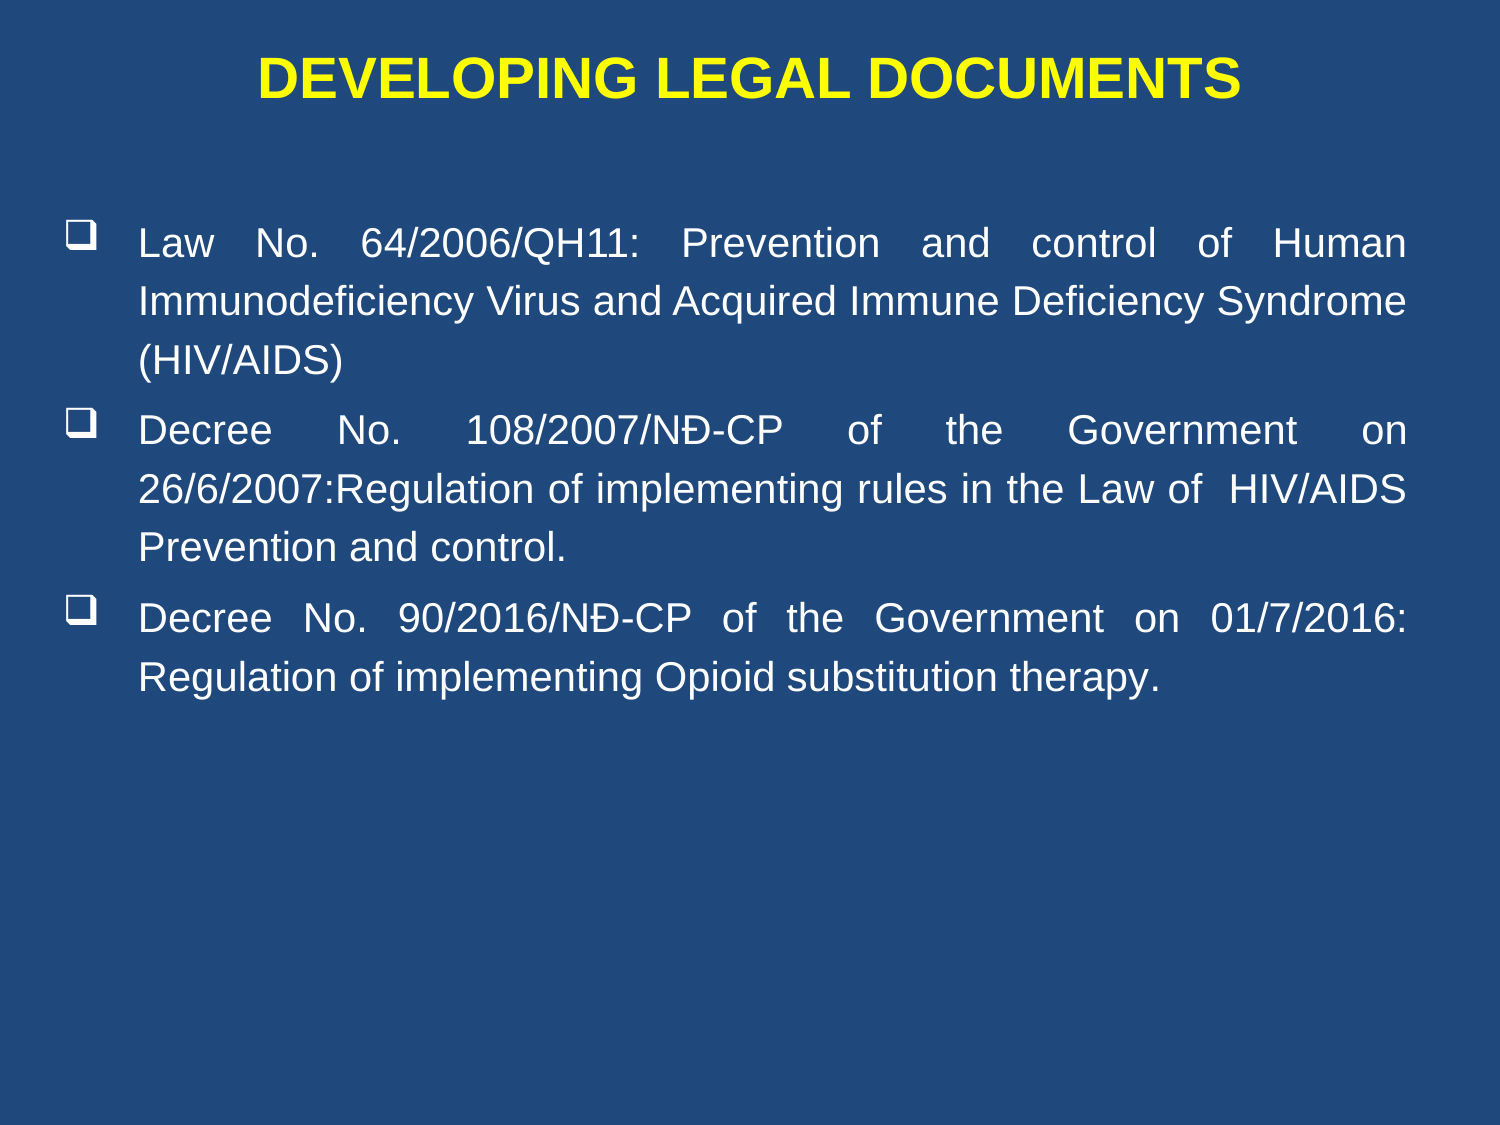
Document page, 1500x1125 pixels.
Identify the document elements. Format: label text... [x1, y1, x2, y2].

text_box Law No. 64/2006/QH11: Prevention and control of Human Immunodeficiency Virus and Acquired Immune Deficiency Syndrome (HIV/AIDS) Decree No. 108/2007/NĐ-CP of the Government on 26/6/2007:Regulation of implementing rules in the Law of HIV/AIDS Prevention and control. Decree No. 90/2016/NĐ-CP of the Government on 01/7/2016: Regulation of implementing Opioid substitution therapy. [47, 199, 1423, 707]
text_box DEVELOPING LEGAL DOCUMENTS [26, 24, 1474, 125]
